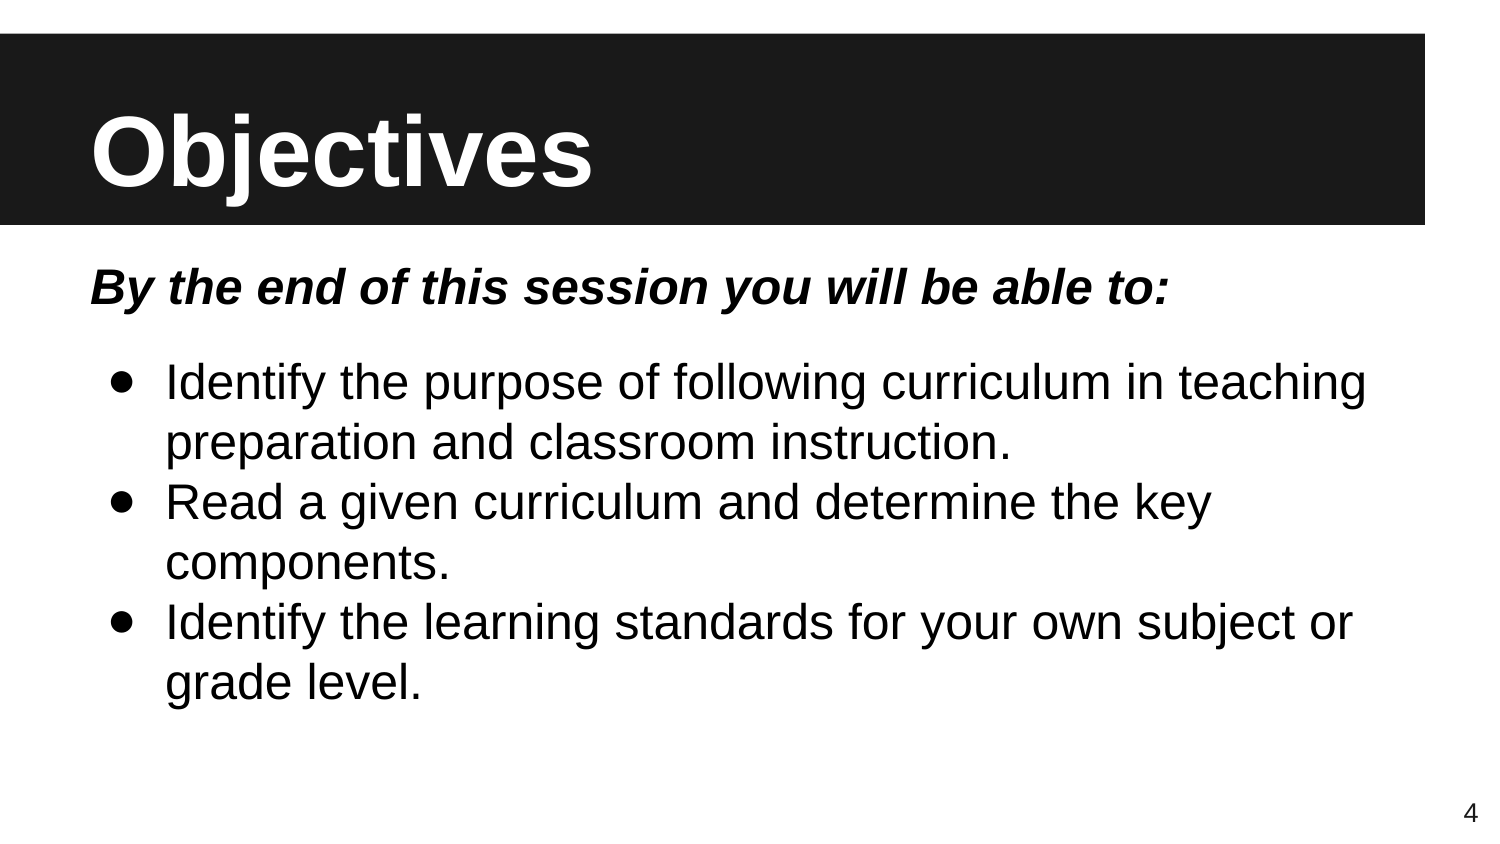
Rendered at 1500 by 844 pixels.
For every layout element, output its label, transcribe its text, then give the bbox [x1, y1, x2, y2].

slide_number 4 [1403, 779, 1494, 844]
title Objectives [75, 33, 1425, 221]
list By the end of this session you will be able to: Identify the purpose of following curriculum in teaching preparation and classroom instruction. Read a given curriculum and determine the key components. Identify the learning standards for your own subject or grade level. [75, 239, 1425, 808]
